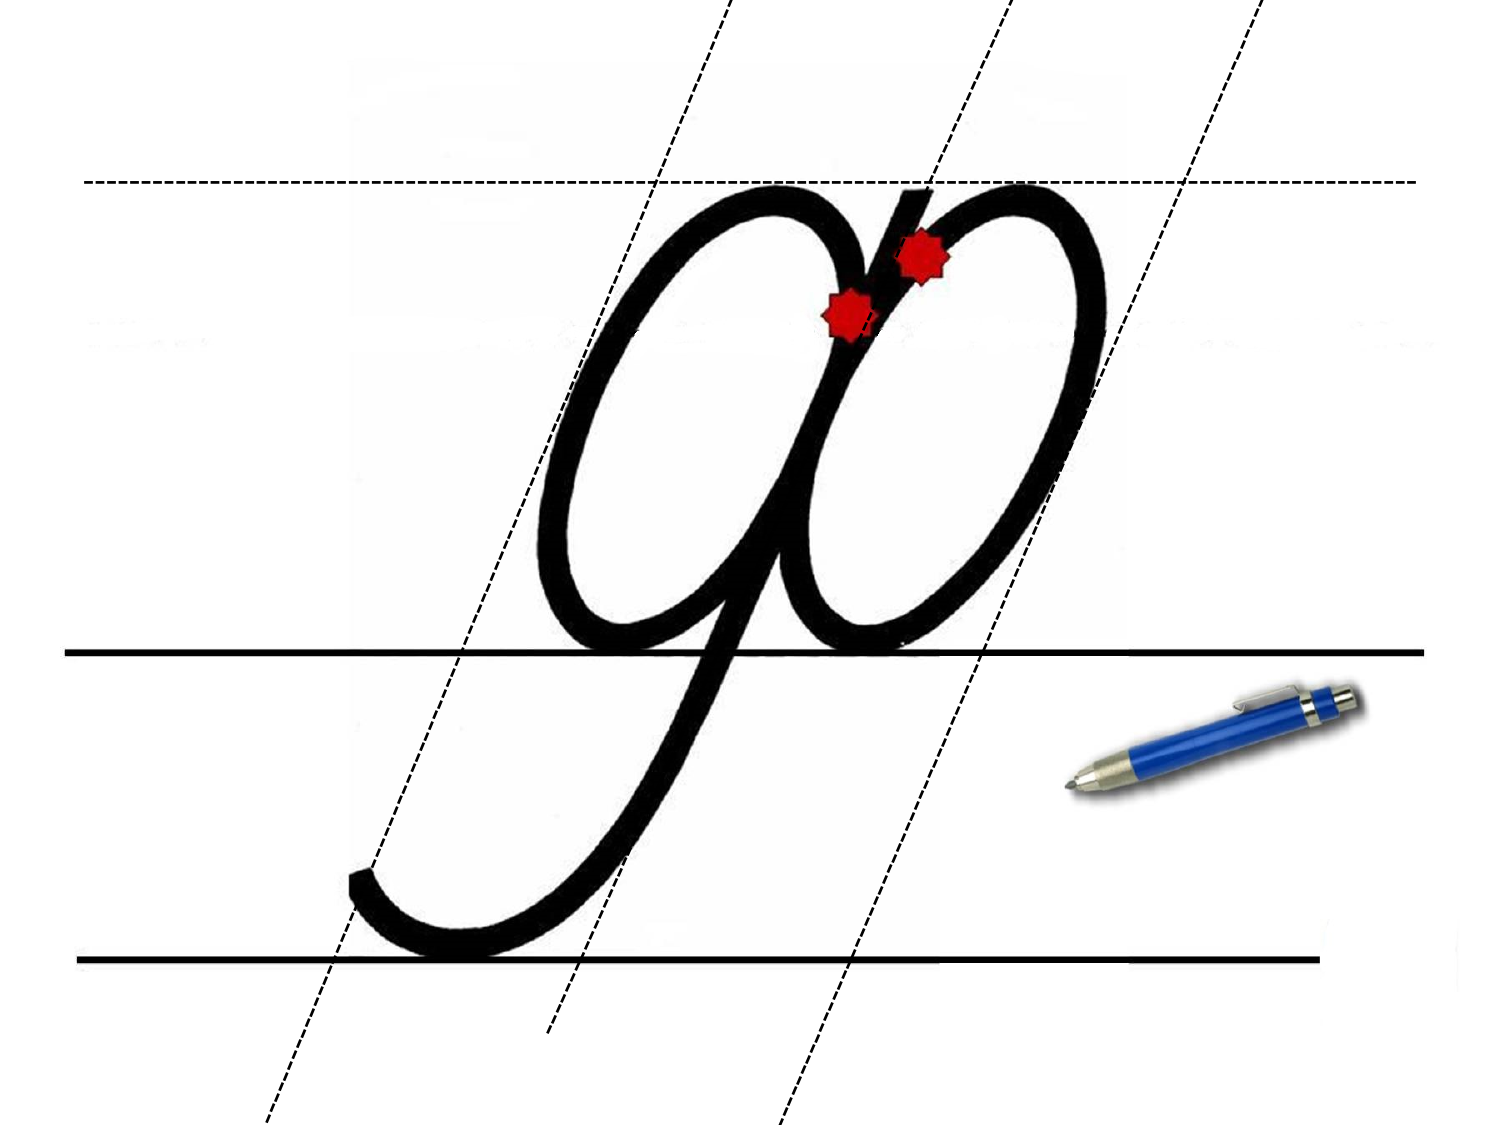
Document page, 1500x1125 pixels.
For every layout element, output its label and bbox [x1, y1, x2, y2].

text_box [742, 1106, 817, 1125]
picture [0, 0, 1500, 1098]
text_box [228, 1106, 302, 1125]
